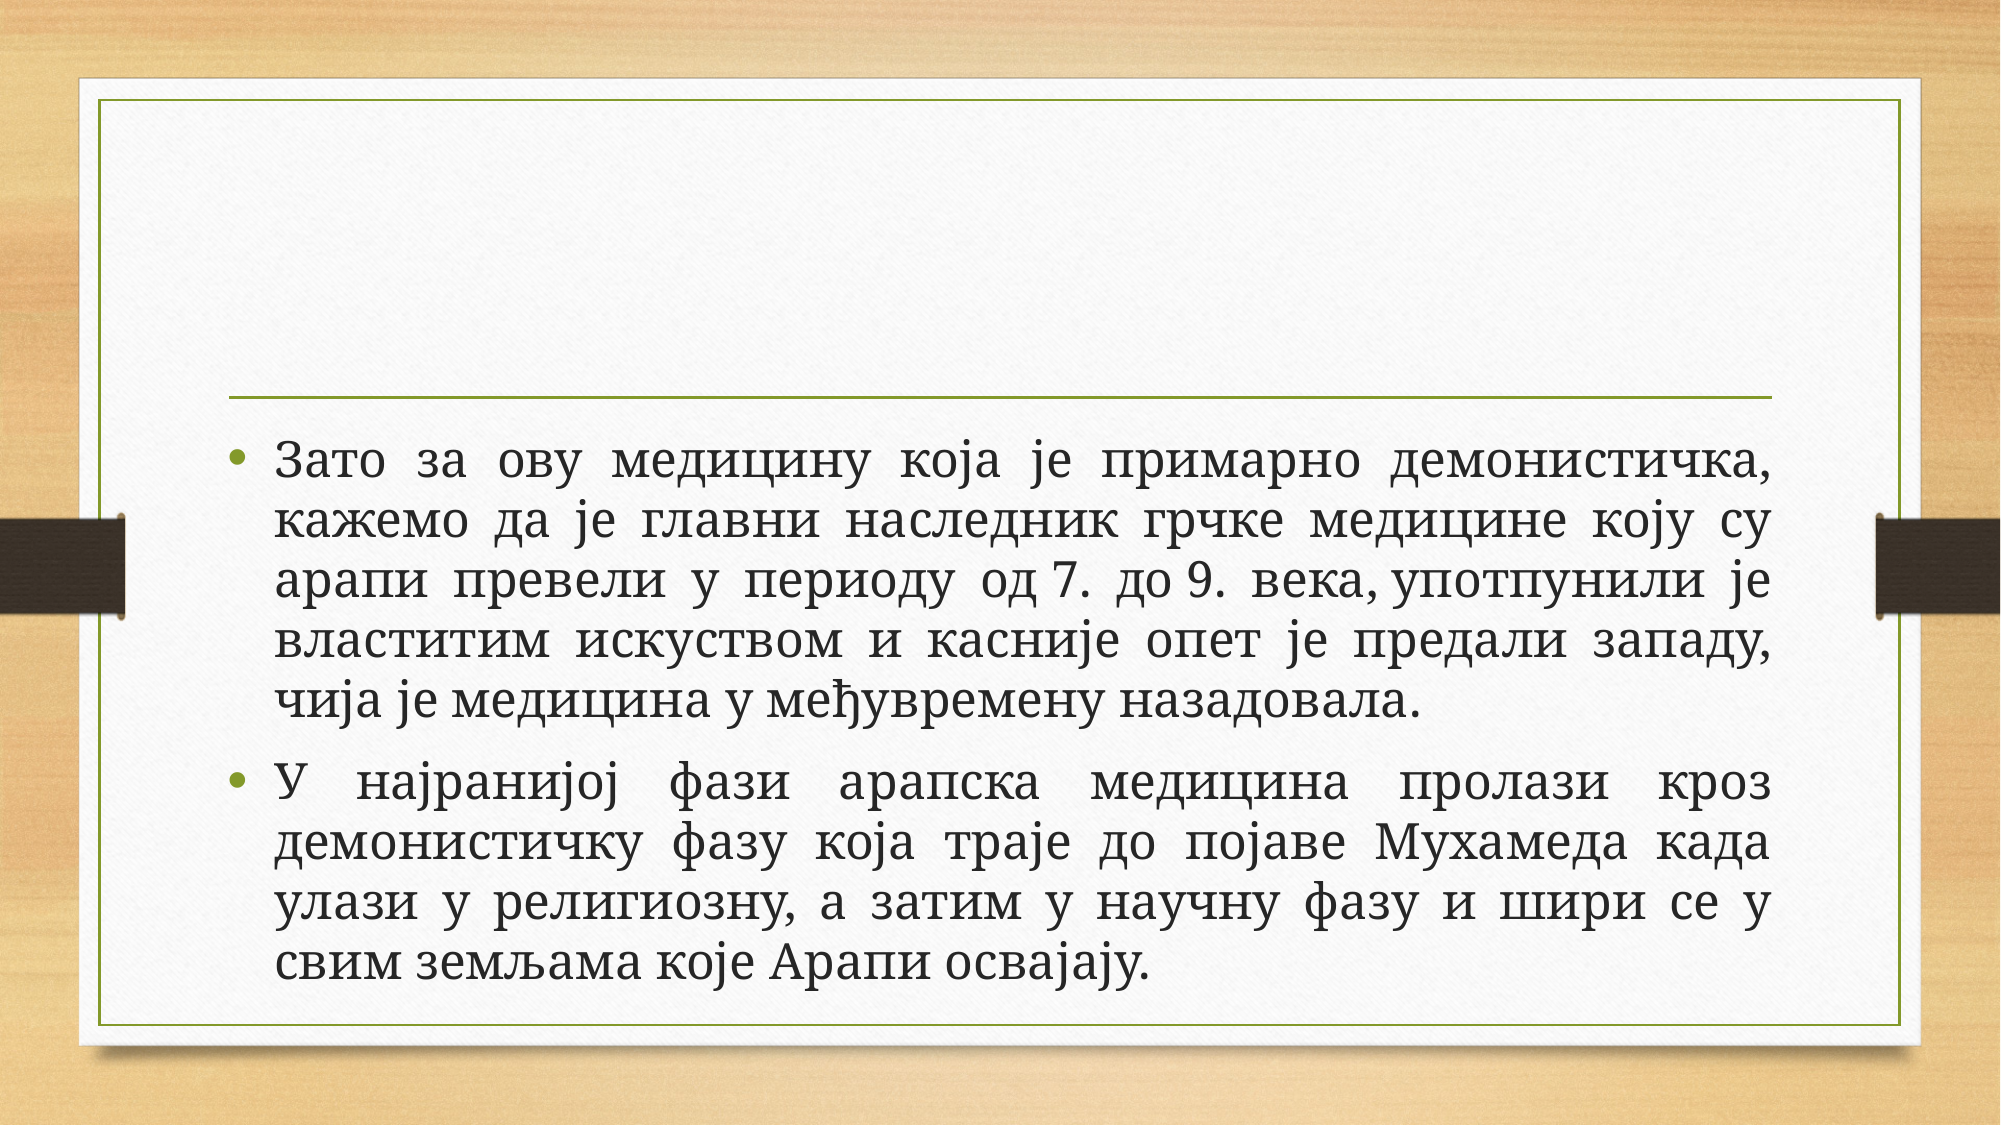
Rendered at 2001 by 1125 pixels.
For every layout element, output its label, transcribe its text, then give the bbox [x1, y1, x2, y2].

picture [0, 0, 2001, 1125]
list Зато за ову медицину која је примарно демонистичка, кажемо да је главни наследник грчке медицине коју су арапи превели у периоду од 7. до 9. века, употпунили је властитим искуством и касније опет је предали западу, чија је медицина у међувремену назадовала. У најранијој фази арапска медицина пролази кроз демонистичку фазу која траје до појаве Мухамеда када улази у религиозну, а затим у научну фазу и шири се у свим земљама које Арапи освајају. [212, 419, 1788, 964]
